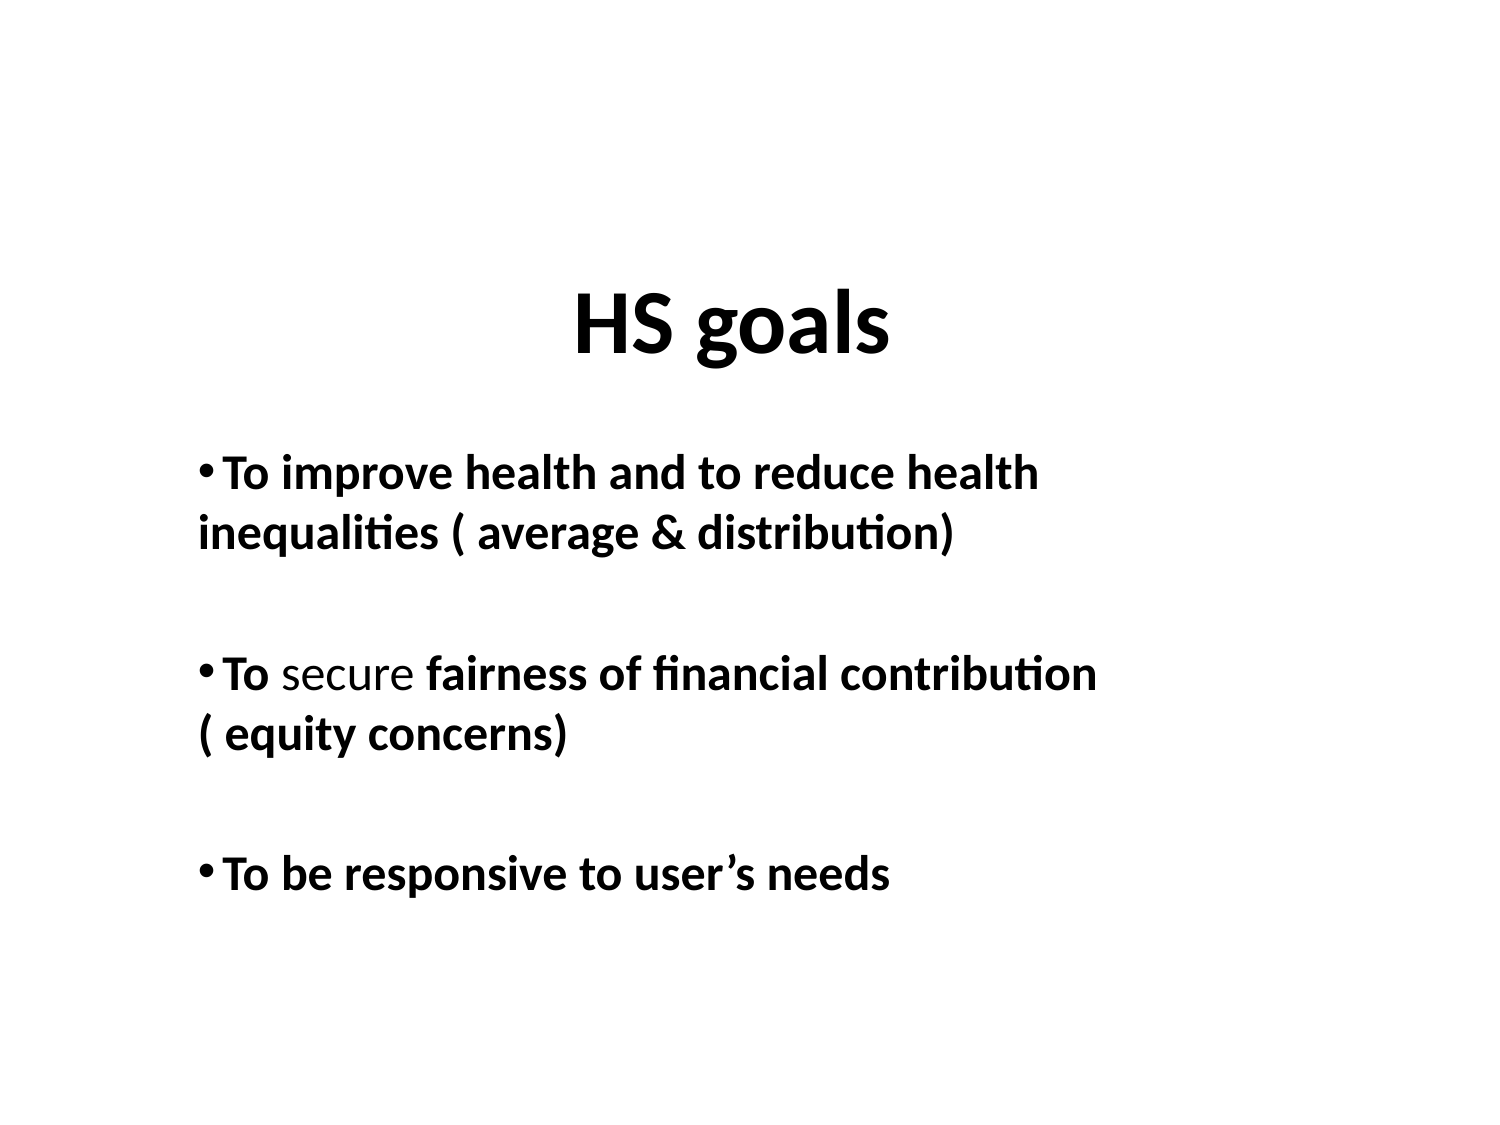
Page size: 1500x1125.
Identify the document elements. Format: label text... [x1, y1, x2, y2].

title HS goals [112, 42, 1353, 591]
subtitle To improve health and to reduce health inequalities ( average & distribution) To secure fairness of financial contribution ( equity concerns) To be responsive to user’s needs [183, 432, 1269, 910]
